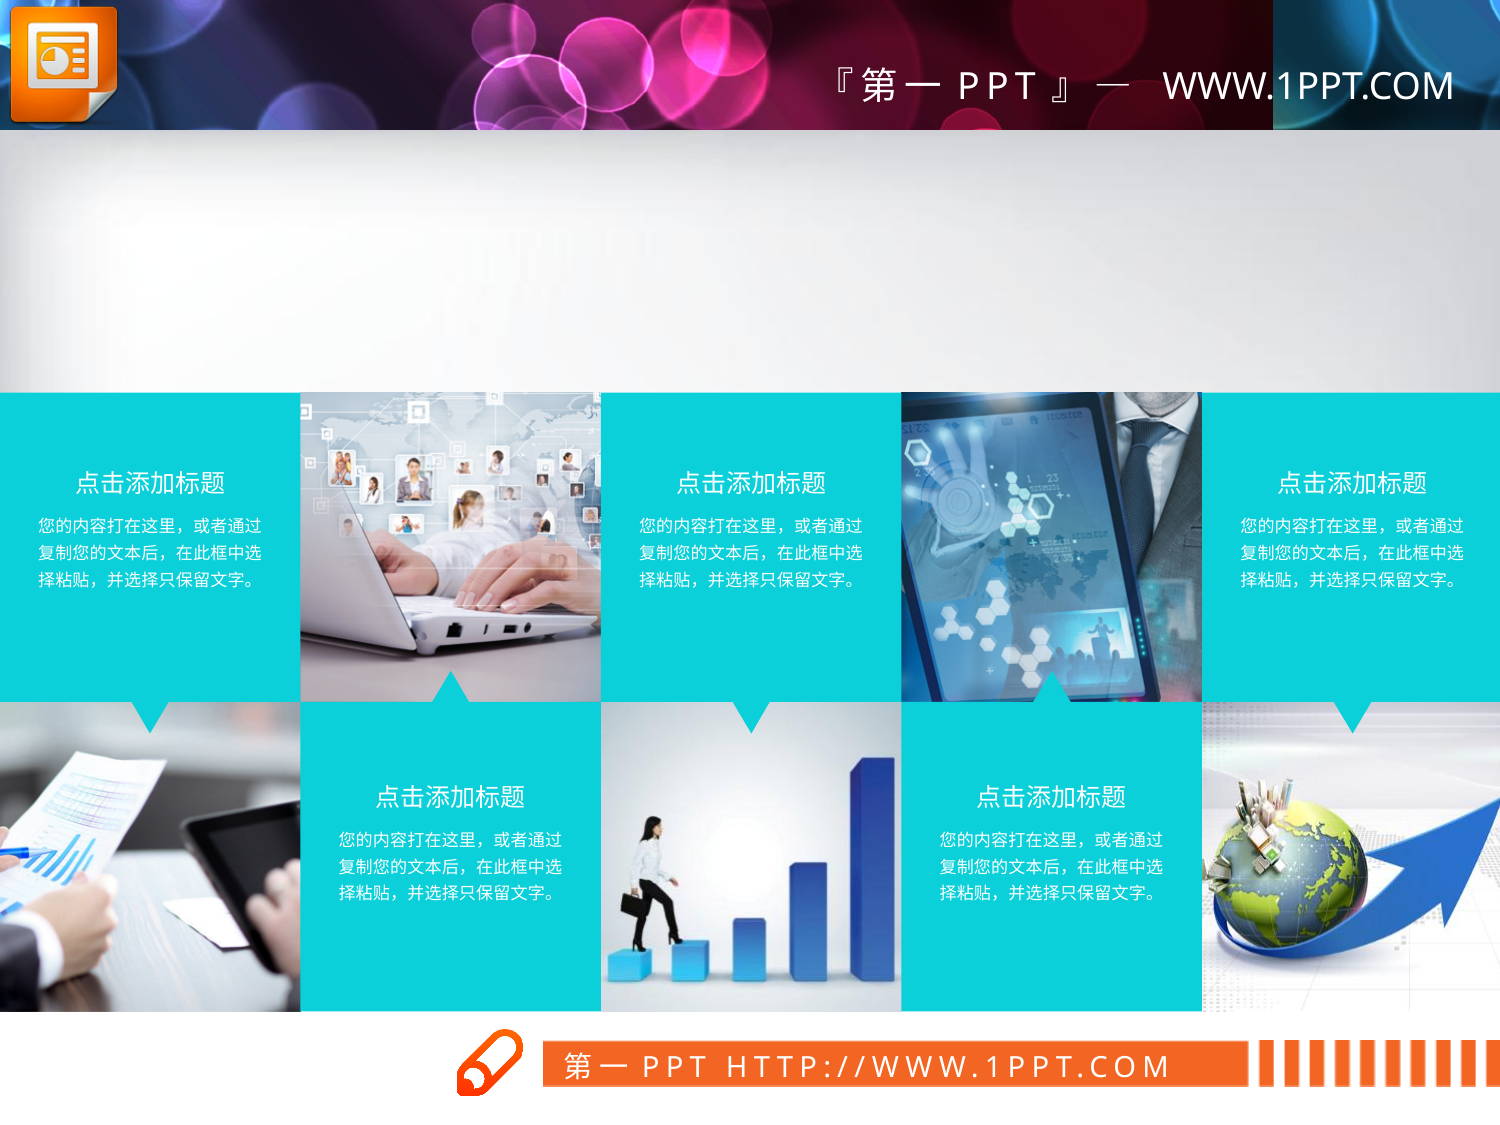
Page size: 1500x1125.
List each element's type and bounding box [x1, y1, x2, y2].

picture [543, 1040, 1500, 1087]
picture [0, 0, 1500, 392]
text_box [0, 392, 1500, 1012]
